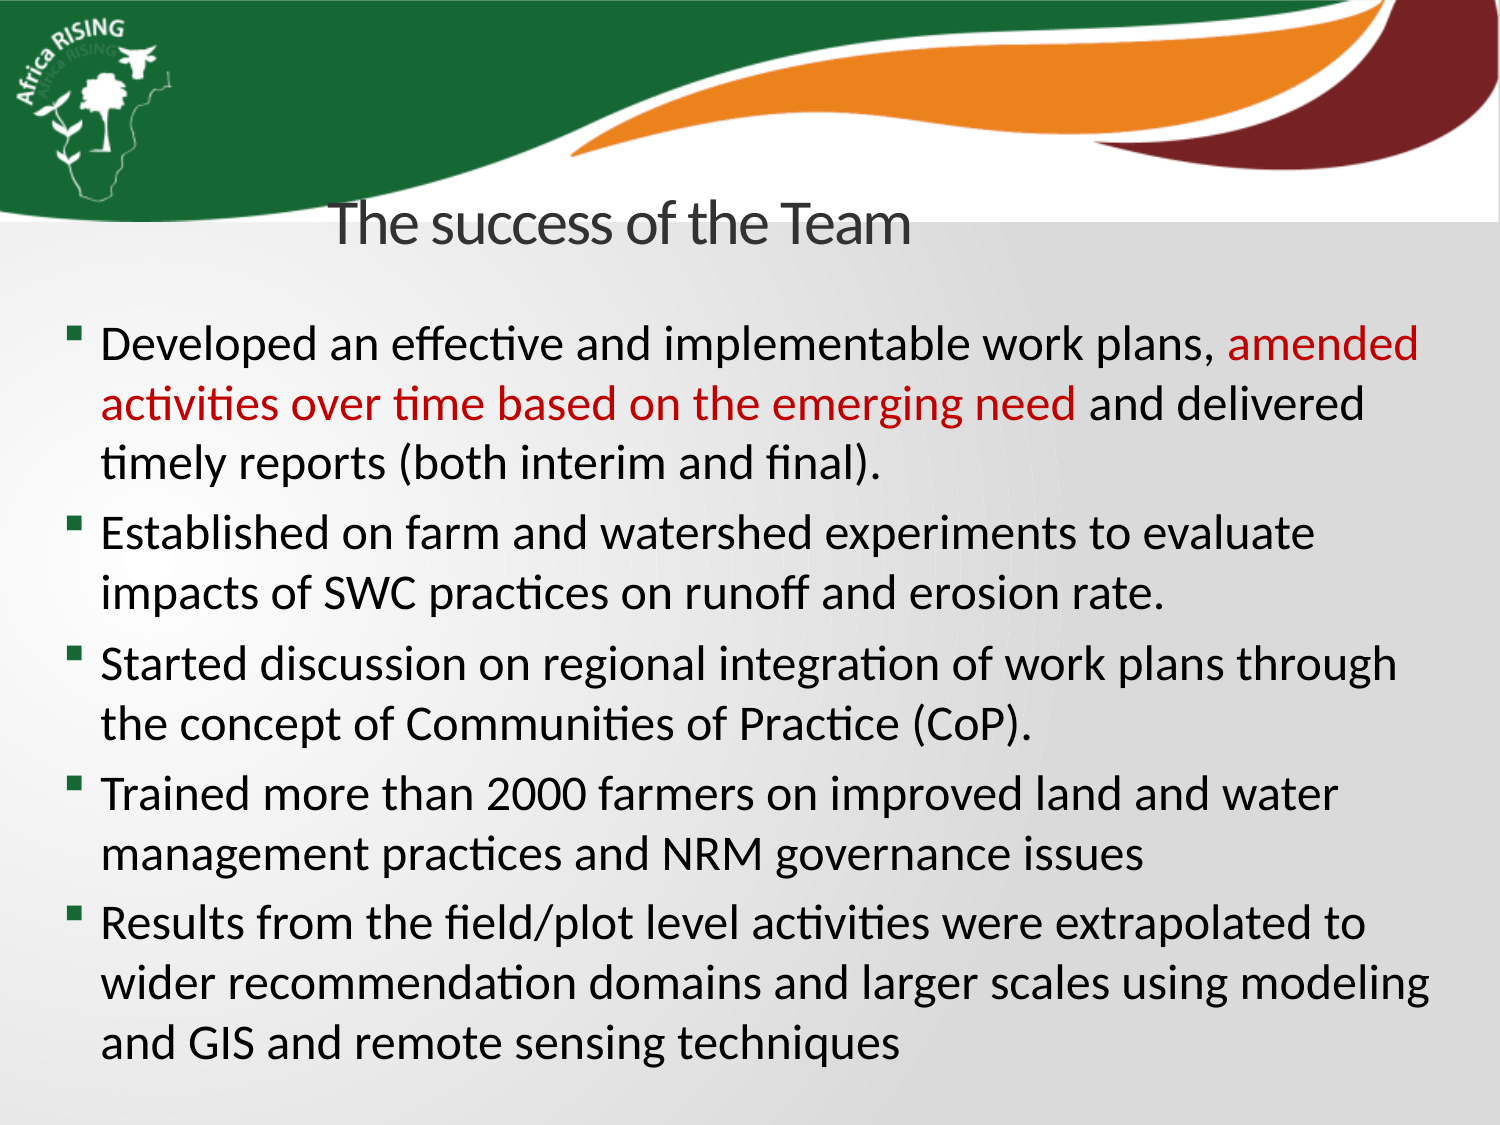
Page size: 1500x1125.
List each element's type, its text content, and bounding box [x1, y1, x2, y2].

picture [0, 0, 1499, 222]
list Developed an effective and implementable work plans, amended activities over time based on the emerging need and delivered timely reports (both interim and final). Established on farm and watershed experiments to evaluate impacts of SWC practices on runoff and erosion rate. Started discussion on regional integration of work plans through the concept of Communities of Practice (CoP). Trained more than 2000 farmers on improved land and water management practices and NRM governance issues Results from the field/plot level activities were extrapolated to wider recommendation domains and larger scales using modeling and GIS and remote sensing techniques [29, 302, 1471, 1106]
title The success of the Team [312, 172, 1317, 266]
